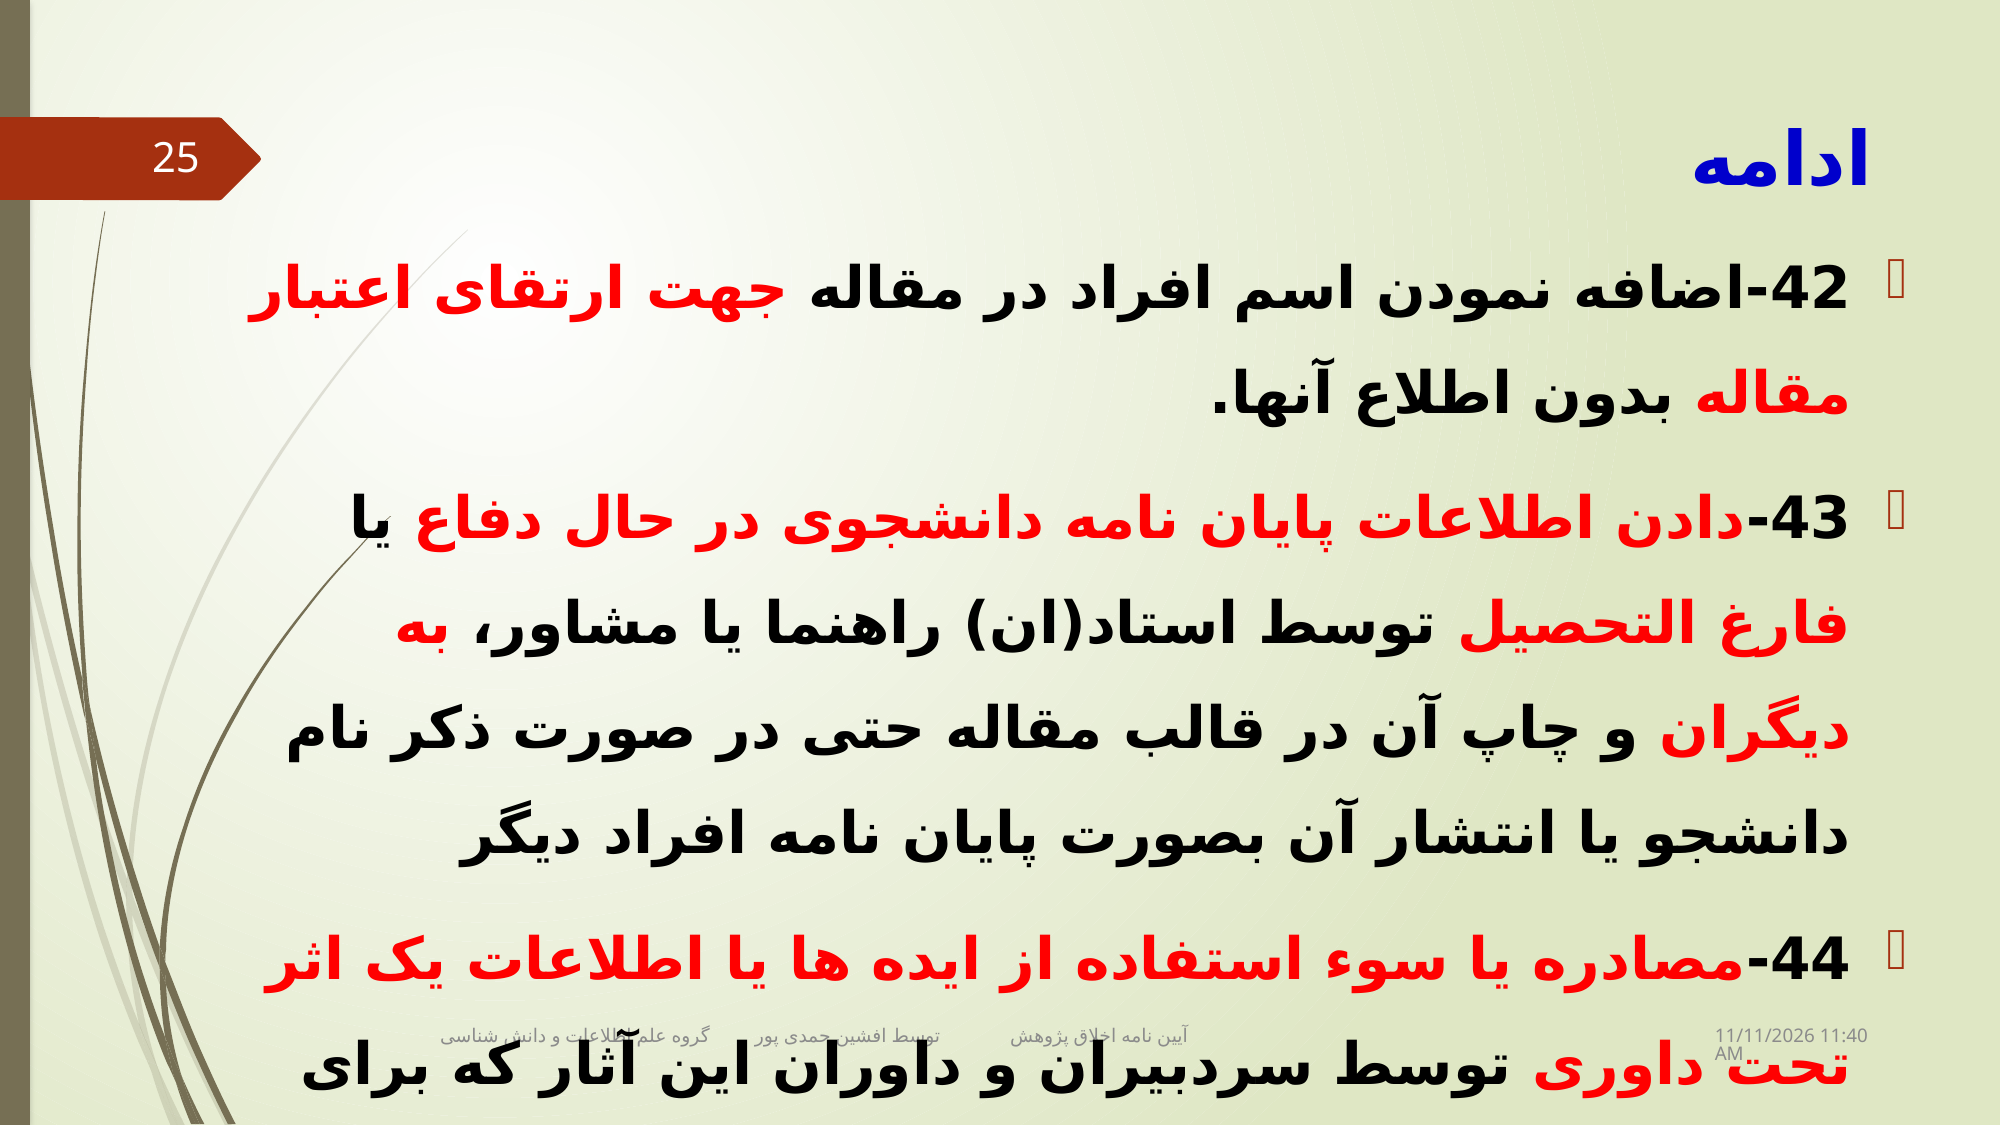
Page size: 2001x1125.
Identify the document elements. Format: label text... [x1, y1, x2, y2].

title ادامه [425, 102, 1888, 207]
slide_number 25 [87, 129, 216, 190]
footer آیین نامه اخلاق پژوهش توسط افشین حمدی پور گروه علم اطلاعات و دانش شناسی [424, 1006, 1675, 1067]
slide_number 17 دسامبر 18 [1699, 1005, 1888, 1067]
list 42-اضافه نمودن اسم افراد در مقاله جهت ارتقای اعتبار مقاله بدون اطلاع آنها. 43-دادن اطلاعات پایان نامه دانشجوی در حال دفاع یا فارغ التحصیل توسط استاد(ان) راهنما یا مشاور، به دیگران و چاپ آن در قالب مقاله حتی در صورت ذکر نام دانشجو یا انتشار آن بصورت پایان نامه افراد دیگر 44-مصادره یا سوء استفاده از ایده ها یا اطلاعات یک اثر تحت داوری توسط سردبیران و داوران این آثار که برای مجلات،کنفرانس ها و ...ارسال شده است. [220, 207, 1923, 1012]
